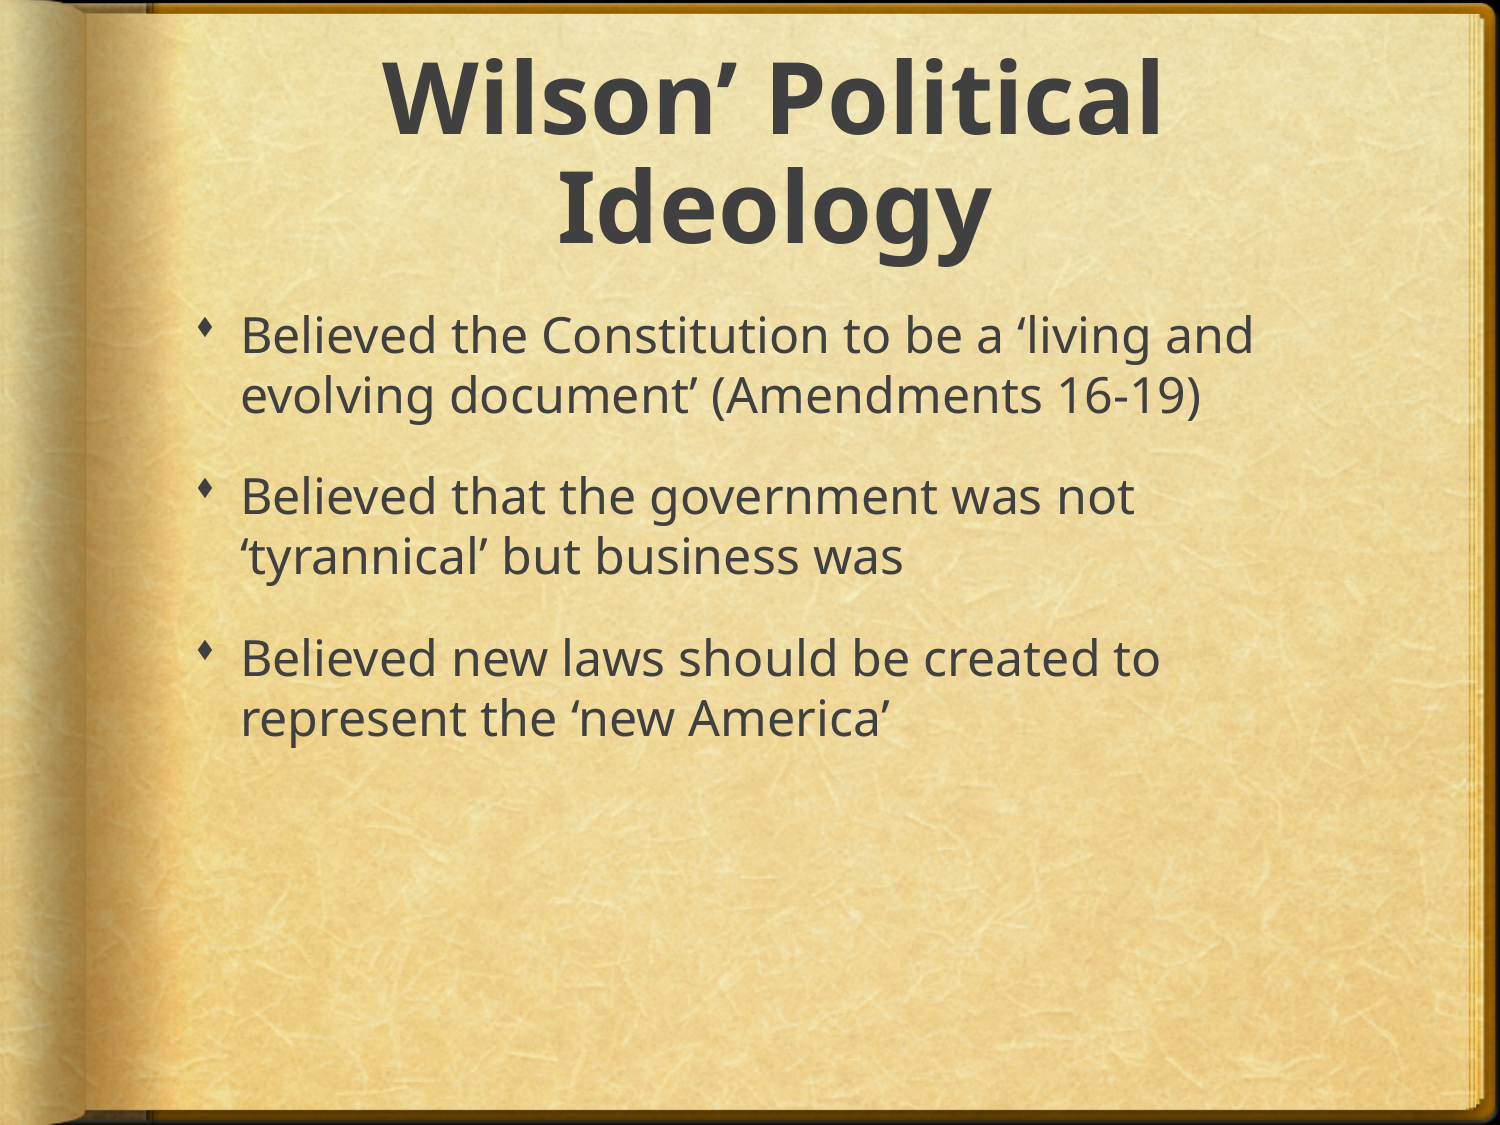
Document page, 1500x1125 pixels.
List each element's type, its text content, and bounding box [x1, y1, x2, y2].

picture [0, 0, 1500, 1125]
list Believed the Constitution to be a ‘living and evolving document’ (Amendments 16-19) Believed that the government was not ‘tyrannical’ but business was Believed new laws should be created to represent the ‘new America’ [178, 295, 1372, 1005]
title Wilson’ Political Ideology [178, 45, 1372, 265]
